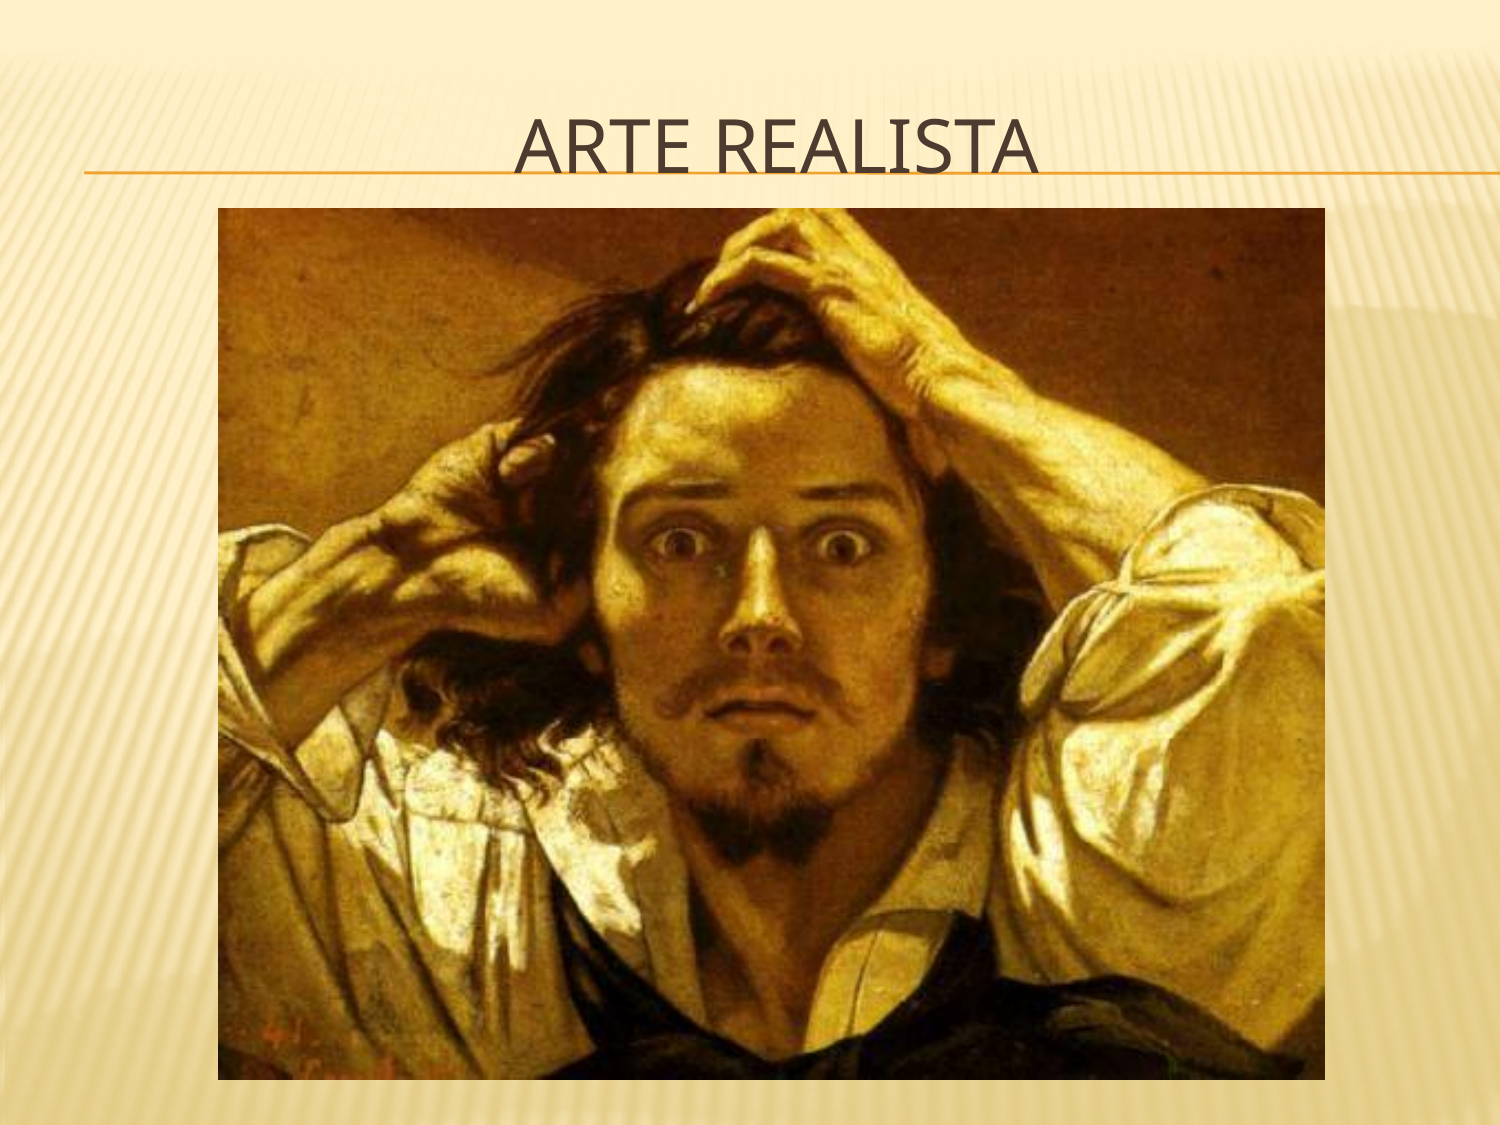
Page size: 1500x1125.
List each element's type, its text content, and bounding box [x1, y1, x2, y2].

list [218, 207, 1325, 1080]
title Arte realista [50, 75, 1475, 213]
